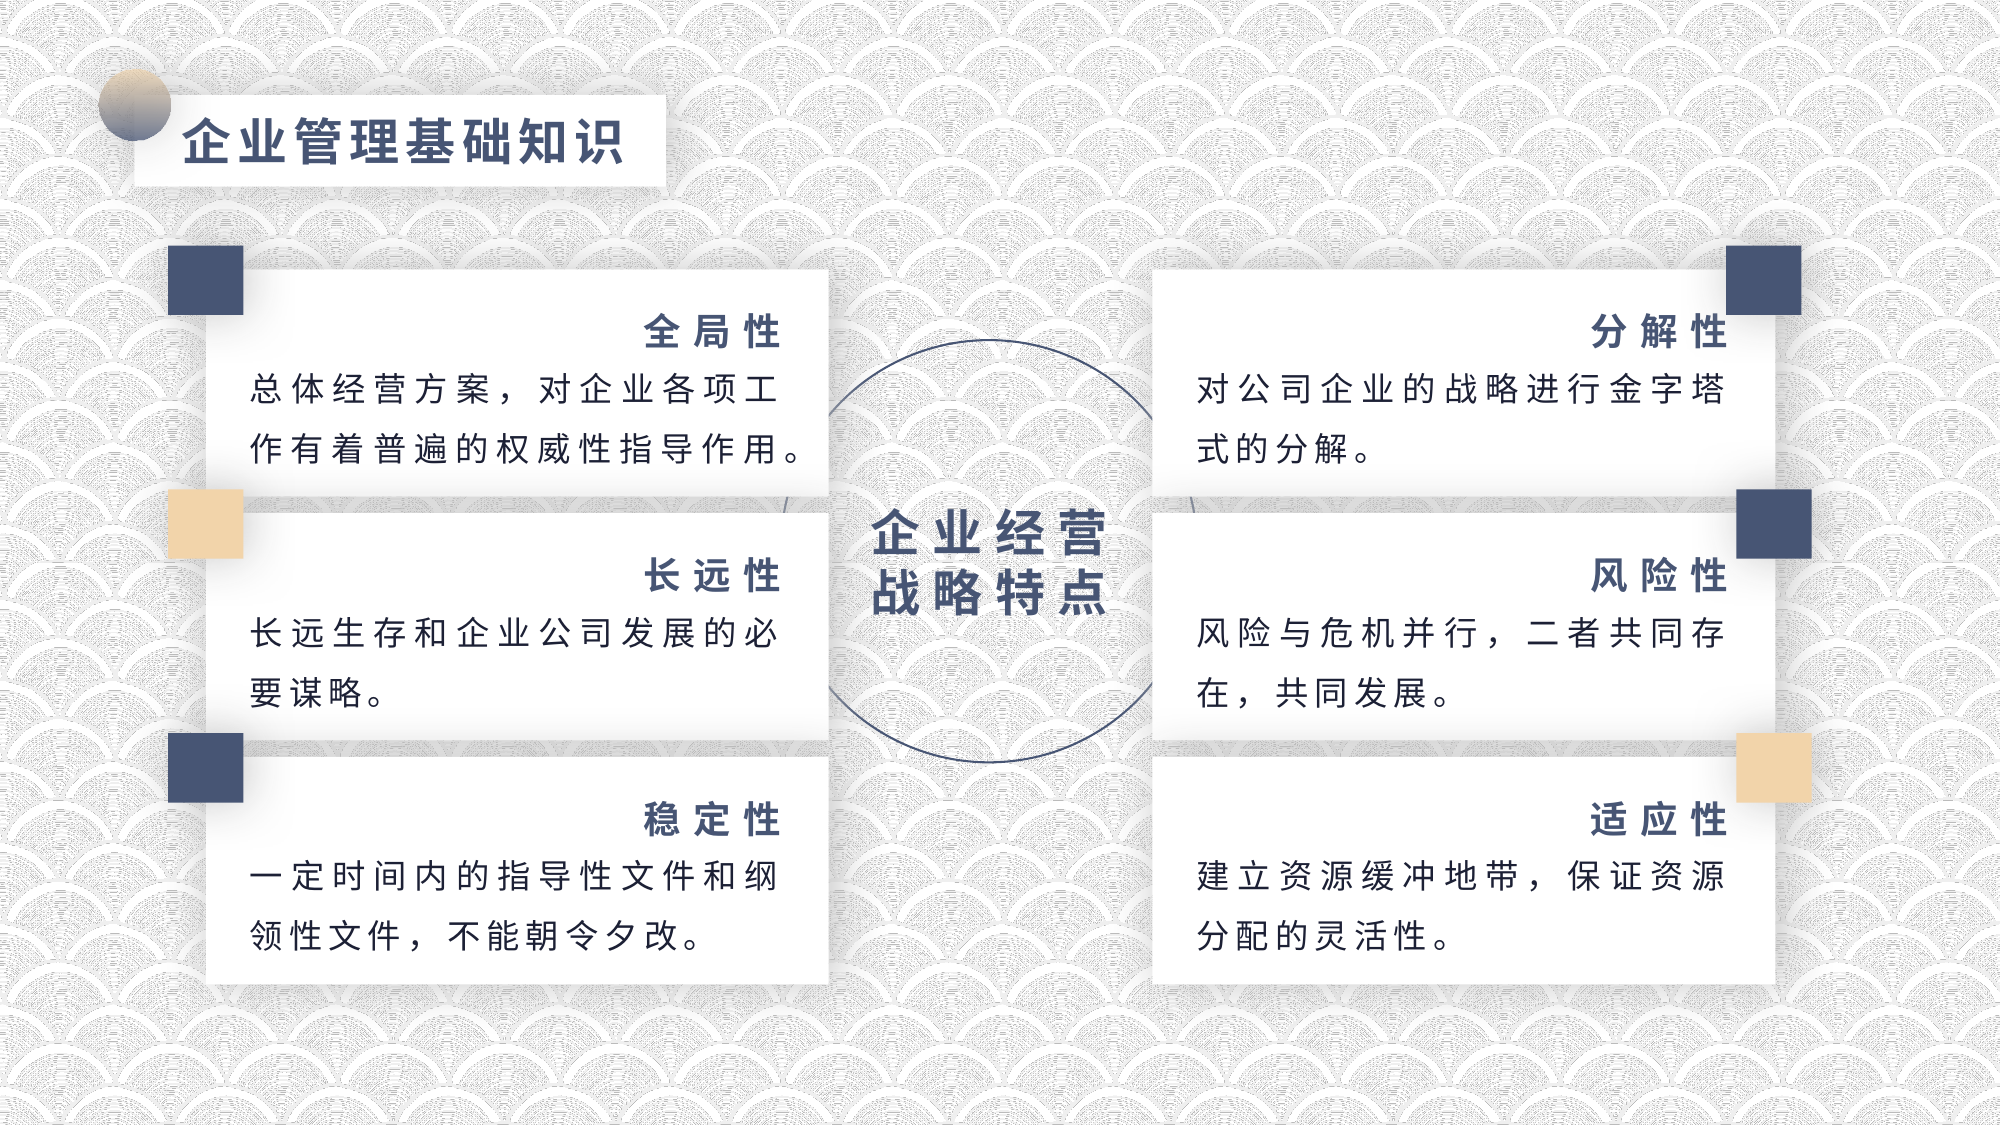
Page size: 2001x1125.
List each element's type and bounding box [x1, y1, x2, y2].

text_box [829, 340, 1152, 763]
picture [0, 0, 2000, 1125]
text_box [168, 245, 829, 489]
text_box [168, 733, 829, 985]
text_box [168, 489, 829, 733]
text_box [1152, 733, 1812, 985]
text_box [1152, 245, 1802, 489]
text_box [1152, 489, 1812, 733]
